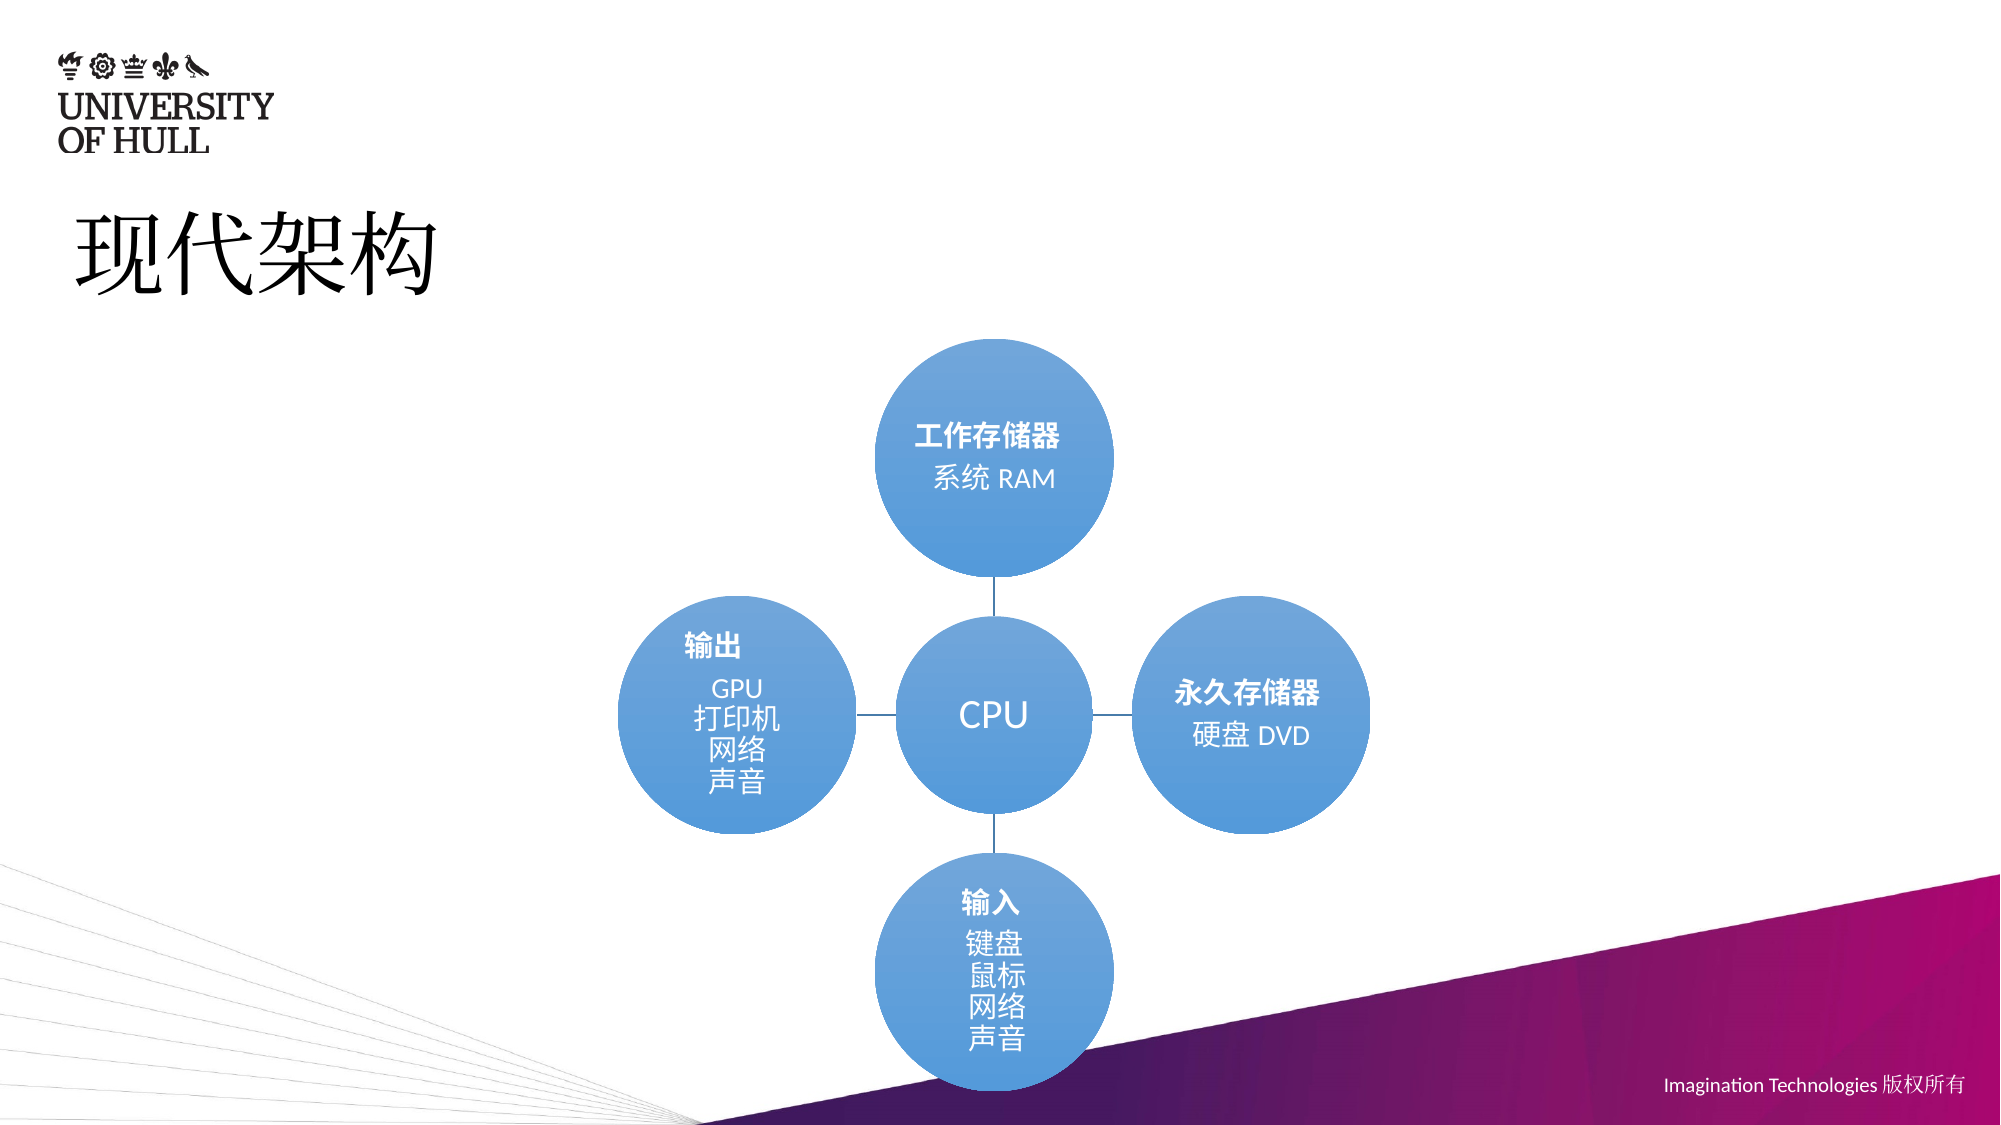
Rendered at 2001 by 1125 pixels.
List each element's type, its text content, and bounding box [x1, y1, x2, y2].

picture [0, 0, 2000, 1125]
title 现代架构 [57, 178, 1931, 340]
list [57, 356, 1931, 1074]
